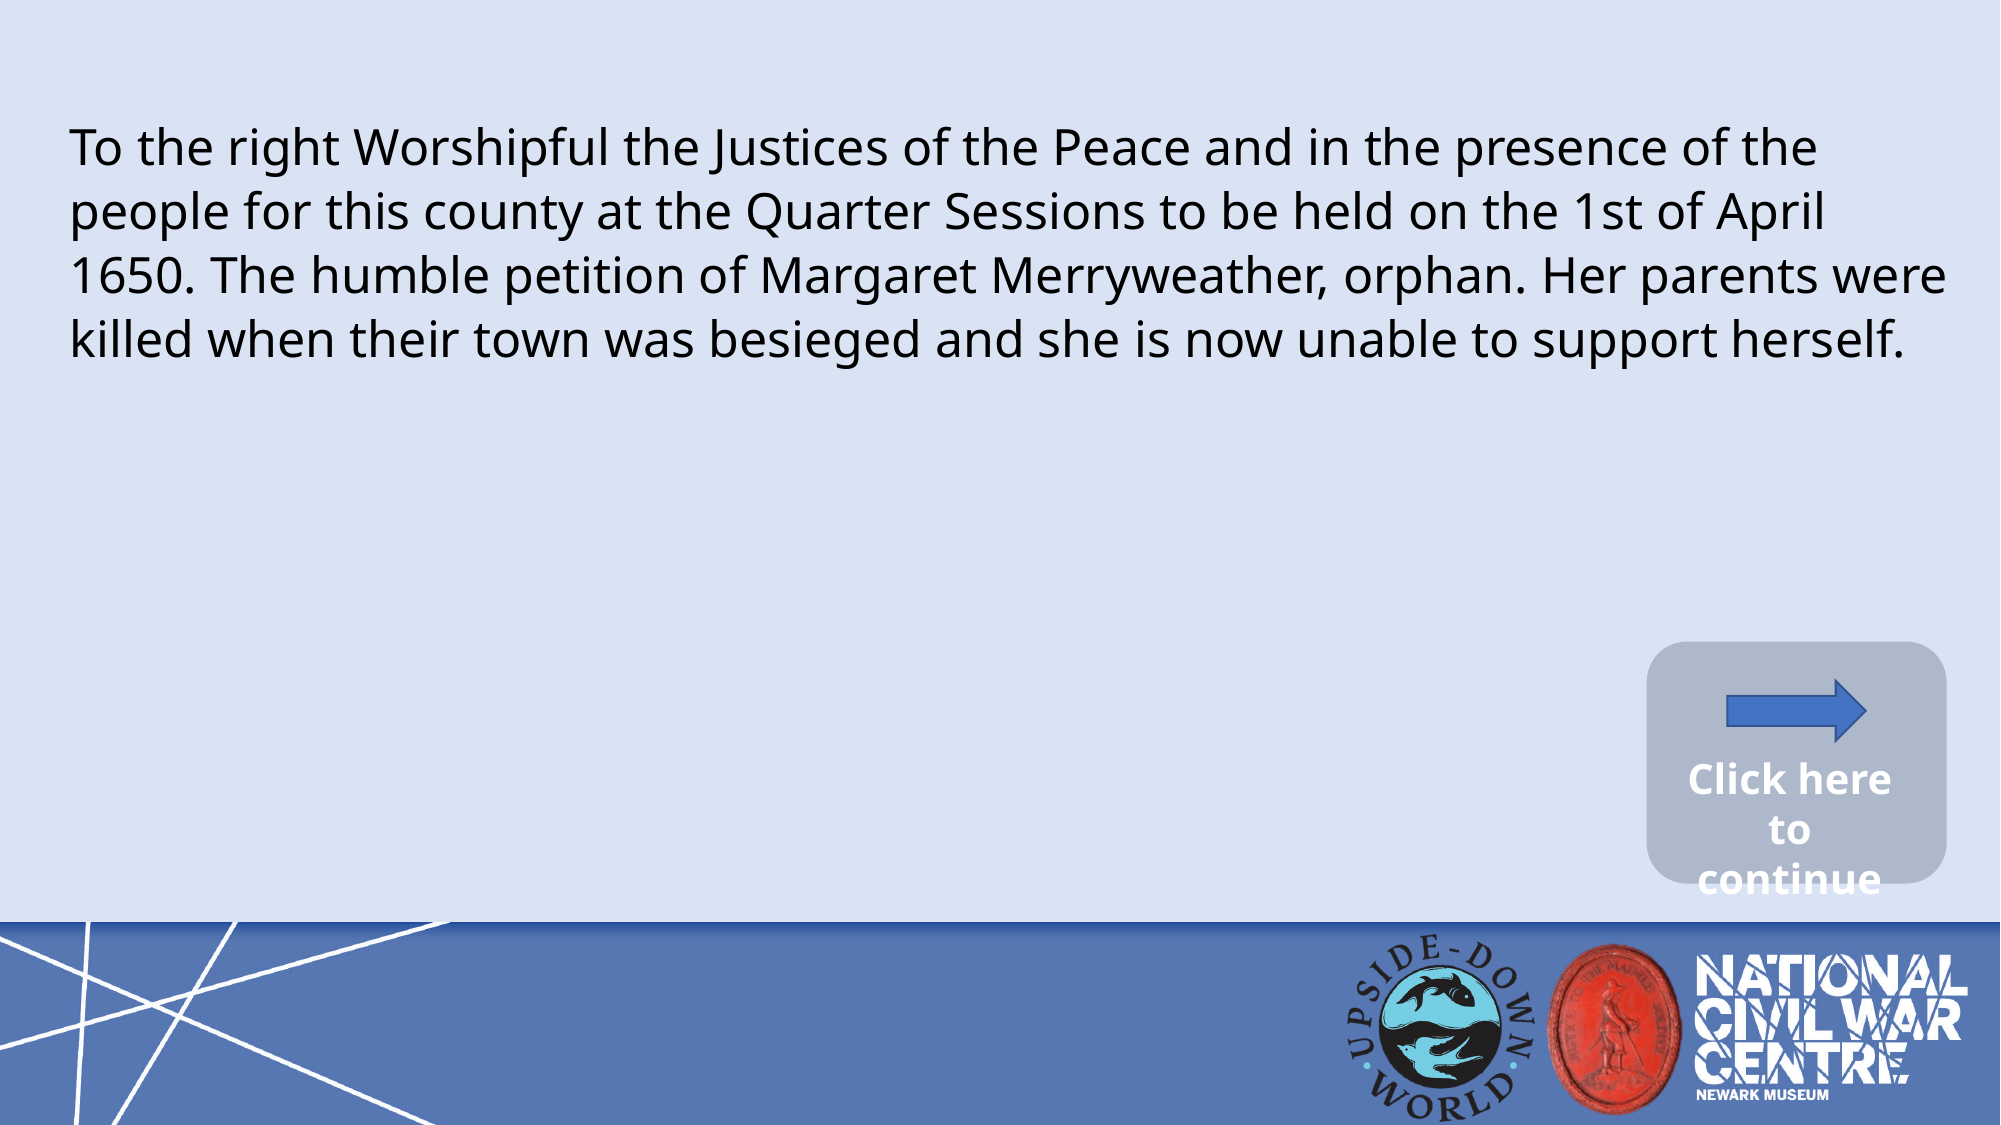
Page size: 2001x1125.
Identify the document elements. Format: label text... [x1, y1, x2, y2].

text_box To the right Worshipful the Justices of the Peace and in the presence of the people for this county at the Quarter Sessions to be held on the 1st of April 1650. The humble petition of Margaret Merryweather, orphan. Her parents were killed when their town was besieged and she is now unable to support herself. [54, 38, 1969, 376]
picture [0, 922, 2000, 1125]
text_box [1646, 608, 1988, 922]
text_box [1646, 641, 1947, 884]
